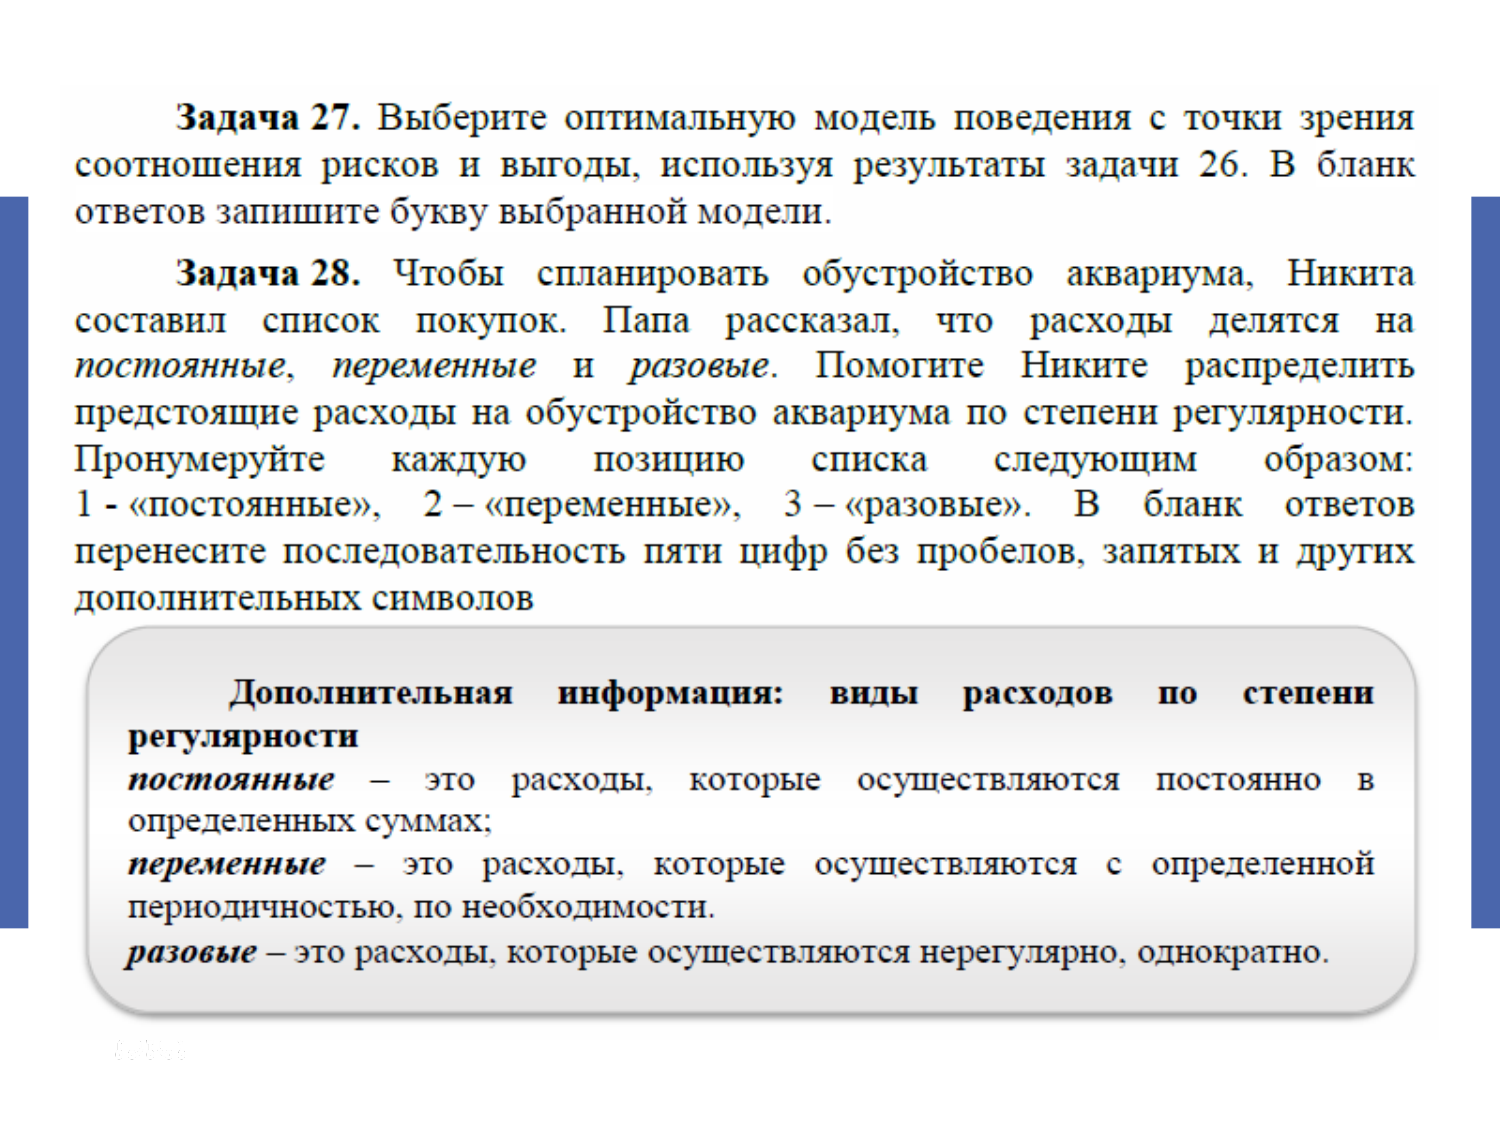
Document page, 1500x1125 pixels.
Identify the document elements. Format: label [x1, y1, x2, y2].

text_box [0, 196, 29, 929]
text_box [1470, 196, 1500, 929]
picture [60, 85, 1439, 1062]
